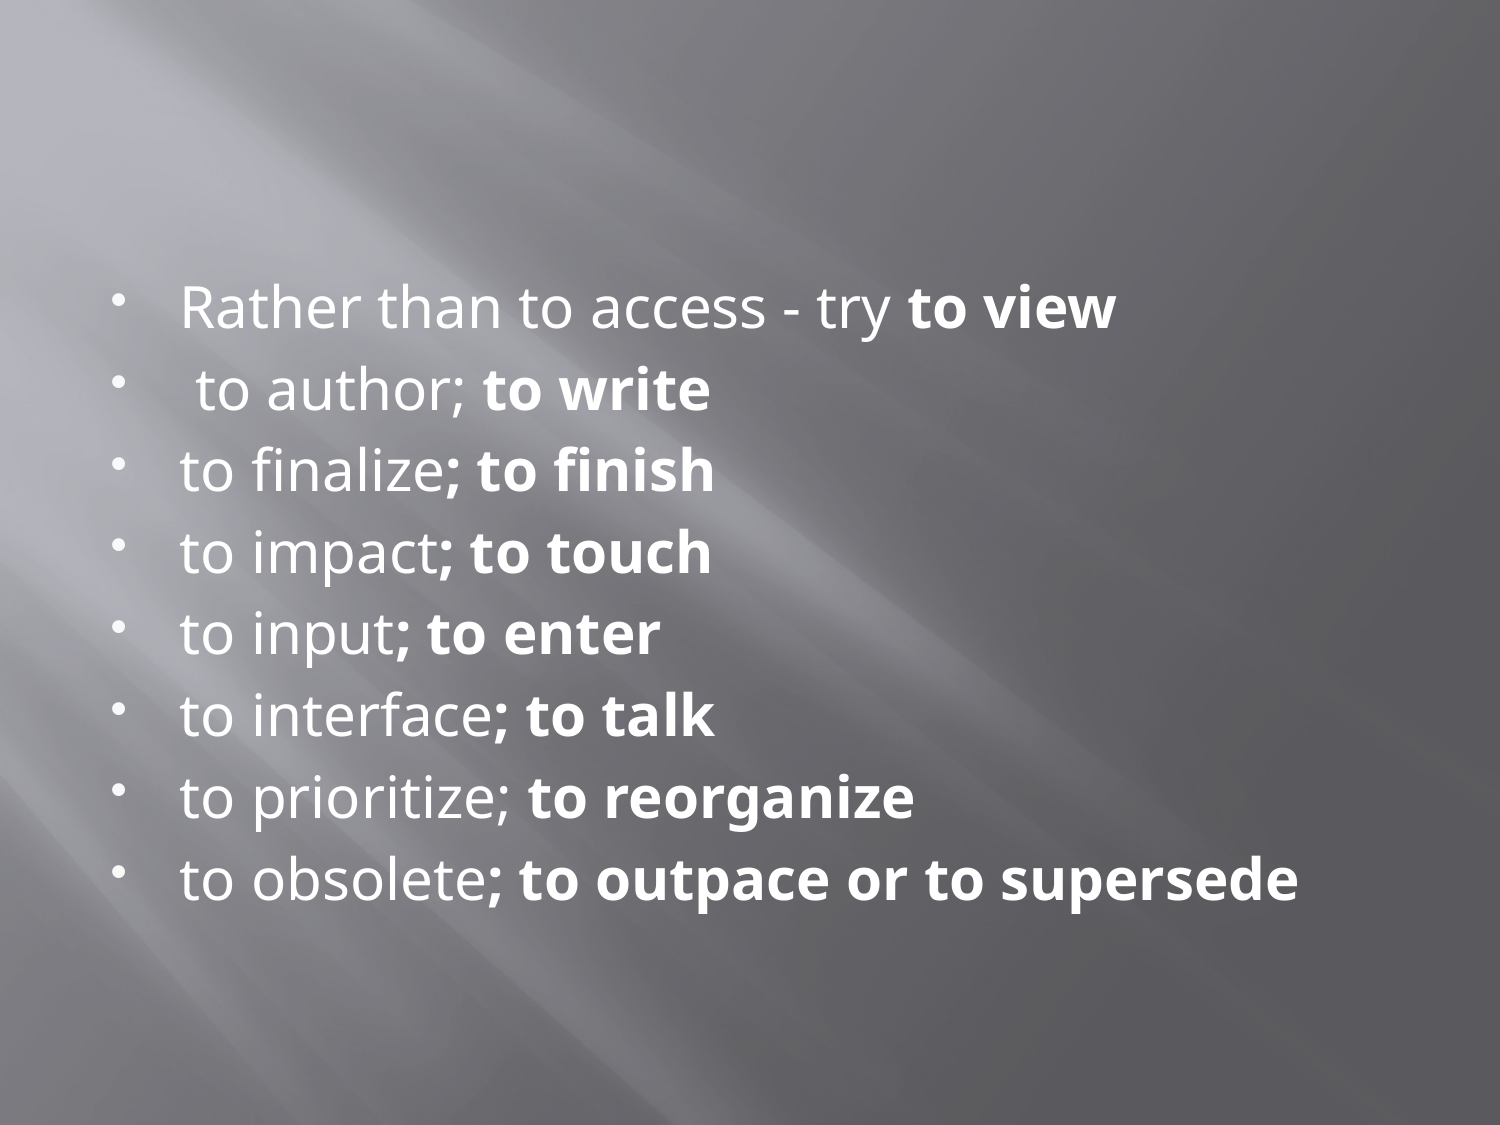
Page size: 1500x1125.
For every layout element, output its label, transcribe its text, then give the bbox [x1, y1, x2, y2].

list Rather than to access - try to view to author; to write to finalize; to finish to impact; to touch to input; to enter to interface; to talk to prioritize; to reorganize to obsolete; to outpace or to supersede [75, 262, 1425, 1035]
